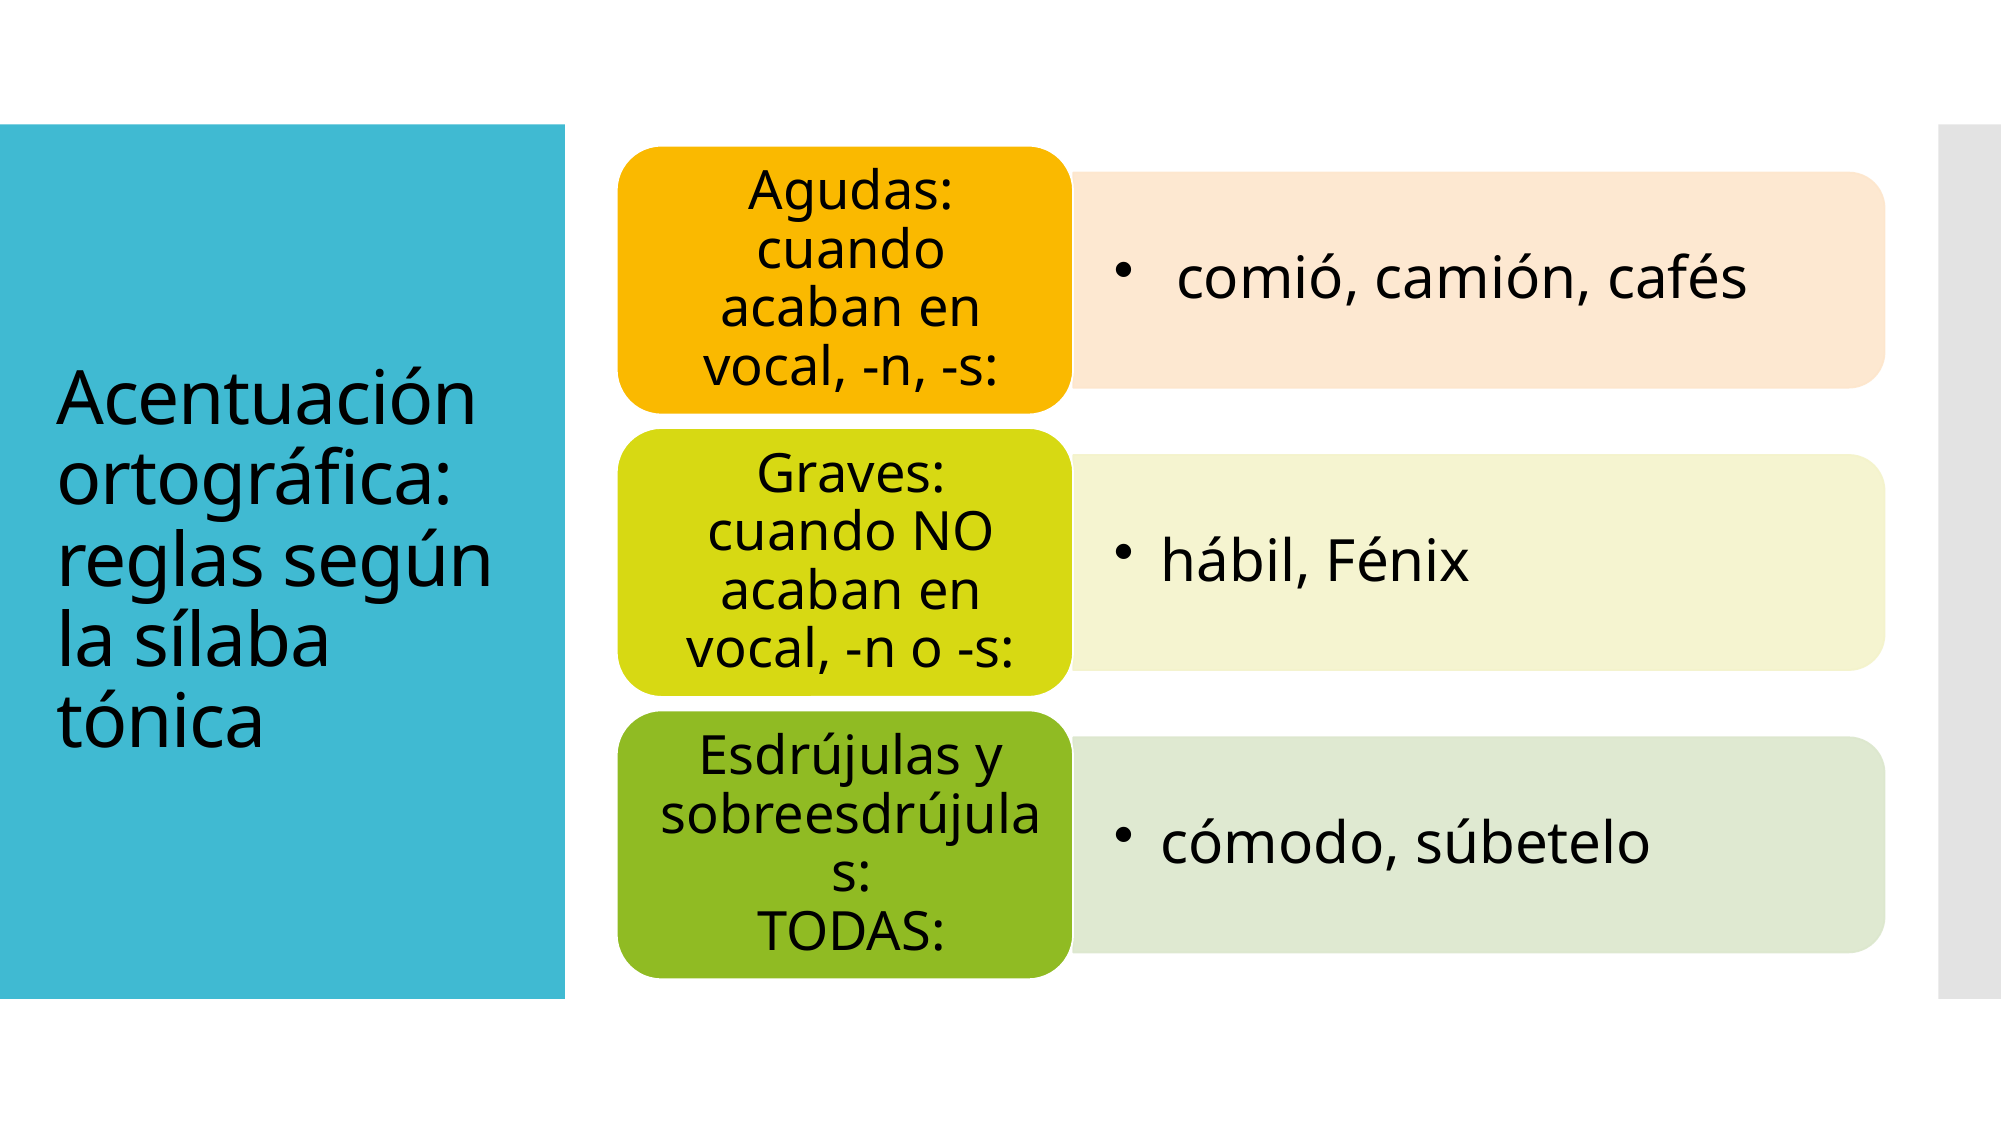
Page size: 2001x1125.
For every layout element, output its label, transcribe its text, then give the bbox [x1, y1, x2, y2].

title Acentuación ortográfica: reglas según la sílaba tónica [41, 184, 525, 940]
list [616, 145, 1885, 980]
